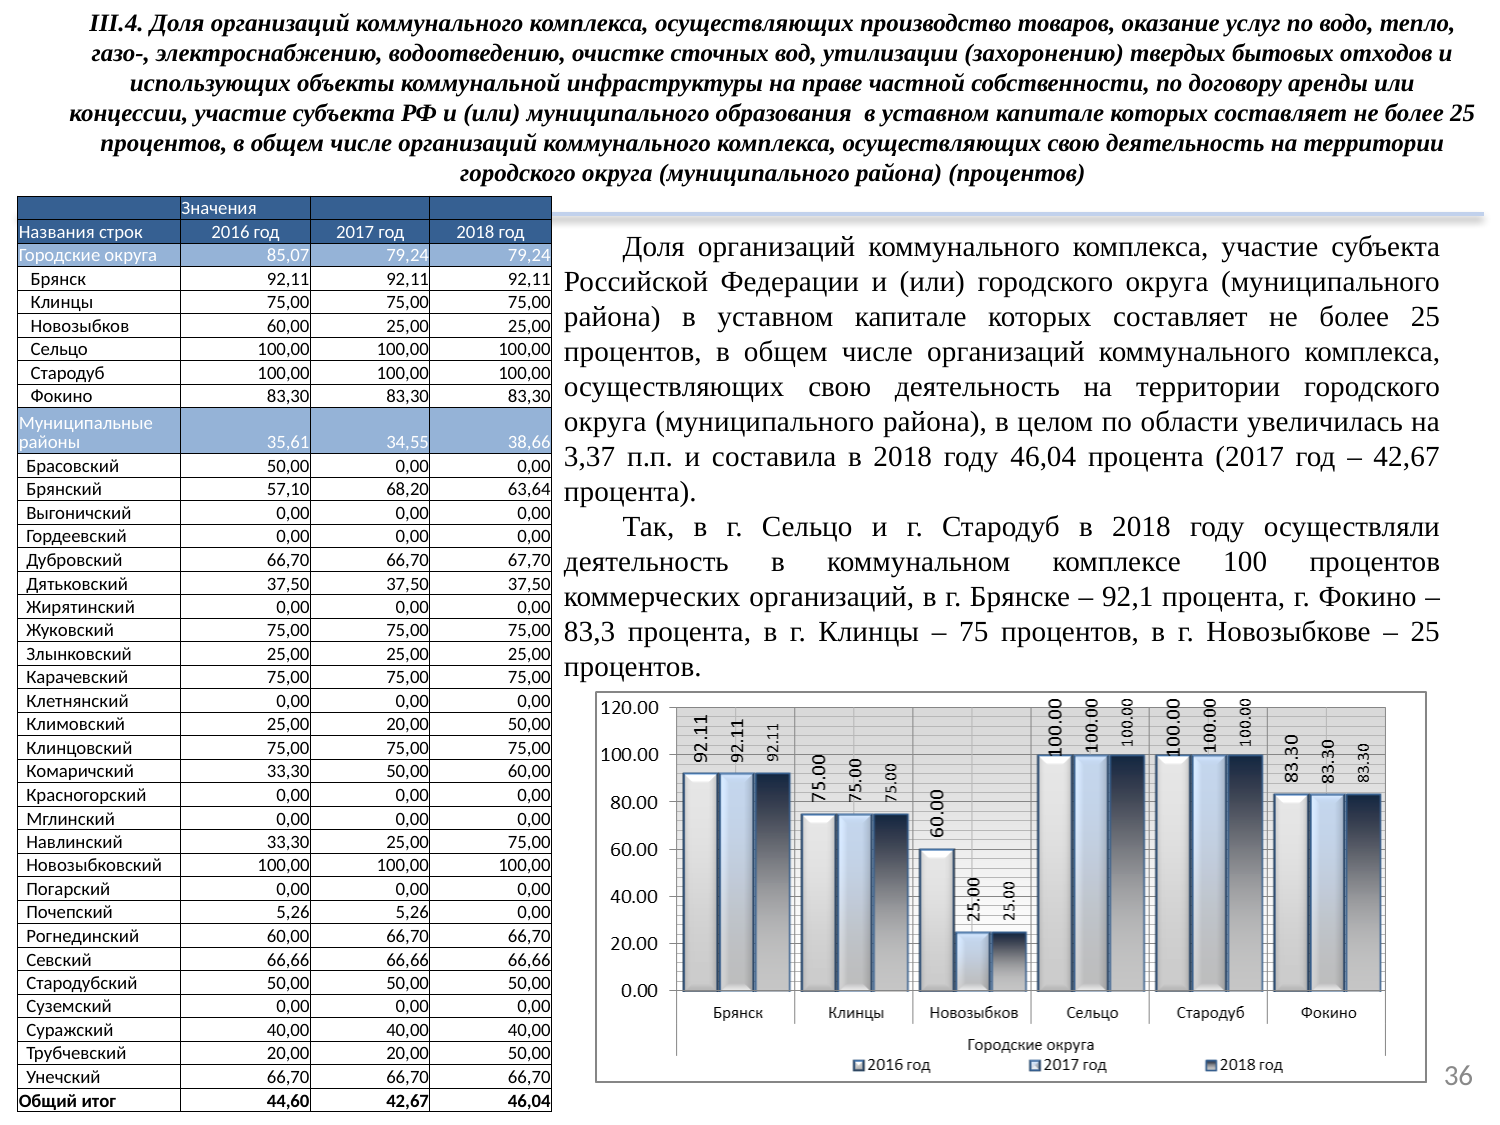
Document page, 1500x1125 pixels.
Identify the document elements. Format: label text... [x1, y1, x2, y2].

table_cell 50,00 [311, 971, 429, 994]
table_cell Городские округа [18, 244, 180, 266]
table_cell Сельцо [18, 338, 180, 360]
table_cell 63,64 [430, 478, 551, 500]
table_cell 75,00 [311, 619, 429, 641]
table_cell 68,20 [311, 478, 429, 500]
table_cell Новозыбков [18, 314, 180, 337]
table_cell Мглинский [18, 807, 180, 829]
table_cell Жирятинский [18, 595, 180, 618]
table_cell 100,00 [181, 854, 310, 876]
table_cell 0,00 [430, 454, 551, 477]
table_cell 5,26 [181, 901, 310, 923]
table_cell 83,30 [430, 385, 551, 407]
table_cell Трубчевский [18, 1042, 180, 1064]
table_cell 100,00 [430, 361, 551, 384]
table_cell Суражский [18, 1018, 180, 1041]
table_cell 2016 год [181, 222, 310, 243]
table_cell 25,00 [181, 642, 310, 665]
table_cell 100,00 [311, 854, 429, 876]
table_cell 20,00 [181, 1042, 310, 1064]
table_cell 42,67 [311, 1089, 429, 1111]
text_box III.4. Доля организаций коммунального комплекса, осуществляющих производство товаров, оказание услуг по водо, тепло, газо-, электроснабжению, водоотведению, очистке сточных вод, утилизации (захоронению) твердых бытовых отходов и использующих объекты коммунальной инфраструктуры на праве частной собственности, по договору аренды или концессии, участие субъекта РФ и (или) муниципального образования в уставном капитале которых составляет не более 25 процентов, в общем числе организаций коммунального комплекса, осуществляющих свою деятельность на территории городского округа (муниципального района) (процентов) [52, 0, 1494, 194]
table_cell 60,00 [430, 760, 551, 782]
table_cell Дятьковский [18, 572, 180, 594]
table_cell 0,00 [311, 783, 429, 806]
text_box Доля организаций коммунального комплекса, участие субъекта Российской Федерации и (или) городского округа (муниципального района) в уставном капитале которых составляет не более 25 процентов, в общем числе организаций коммунального комплекса, осуществляющих свою деятельность на территории городского округа (муниципального района), в целом по области увеличилась на 3,37 п.п. и составила в 2018 году 46,04 процента (2017 год – 42,67 процента). Так, в г. Сельцо и г. Стародуб в 2018 году осуществляли деятельность в коммунальном комплексе 100 процентов коммерческих организаций, в г. Брянске – 92,1 процента, г. Фокино – 83,3 процента, в г. Клинцы – 75 процентов, в г. Новозыбкове – 25 процентов. [552, 222, 1456, 690]
table_cell Названия строк [18, 220, 180, 243]
table_cell 0,00 [430, 595, 551, 618]
table_cell 66,66 [311, 948, 429, 970]
table_cell 100,00 [430, 338, 551, 360]
table_cell 75,00 [311, 666, 429, 688]
table_cell 50,00 [181, 971, 310, 994]
table_cell 0,00 [430, 501, 551, 524]
table_cell 37,50 [181, 572, 310, 594]
table_cell 75,00 [181, 736, 310, 759]
table_cell 83,30 [181, 385, 310, 407]
table_cell Фокино [18, 385, 180, 407]
table_cell 66,70 [181, 1065, 310, 1088]
table_cell 0,00 [430, 783, 551, 806]
table_cell 20,00 [311, 713, 429, 735]
table_cell 44,60 [181, 1089, 310, 1111]
table_cell 0,00 [311, 877, 429, 900]
table_cell Карачевский [18, 666, 180, 688]
table_cell Новозыбковский [18, 854, 180, 876]
table_cell 100,00 [311, 338, 429, 360]
table_cell 60,00 [181, 314, 310, 337]
table_cell 0,00 [311, 995, 429, 1017]
table_cell Суземский [18, 995, 180, 1017]
table_cell 46,04 [430, 1089, 551, 1111]
table_cell 92,11 [430, 267, 551, 290]
table_cell 25,00 [311, 830, 429, 853]
table_cell 92,11 [311, 267, 429, 290]
table_cell 0,00 [430, 807, 551, 829]
table_cell 100,00 [430, 854, 551, 876]
table_cell 66,70 [311, 548, 429, 571]
table_cell Навлинский [18, 830, 180, 853]
table_cell 0,00 [181, 595, 310, 618]
table_cell 0,00 [181, 525, 310, 547]
table_cell Муниципальные районы [18, 408, 180, 453]
table_cell 66,70 [181, 548, 310, 571]
table_cell 20,00 [311, 1042, 429, 1064]
table_cell 0,00 [430, 877, 551, 900]
table_cell 0,00 [311, 807, 429, 829]
table_cell 92,11 [181, 267, 310, 290]
table_cell 25,00 [181, 713, 310, 735]
table_cell 75,00 [430, 666, 551, 688]
table_cell 25,00 [430, 642, 551, 665]
table_cell 34,55 [311, 408, 429, 453]
table_cell 100,00 [181, 361, 310, 384]
table_cell 0,00 [430, 995, 551, 1017]
table_cell 38,66 [430, 408, 551, 453]
table_cell Гордеевский [18, 525, 180, 547]
table_cell 50,00 [430, 1042, 551, 1064]
table_cell 83,30 [311, 385, 429, 407]
table_cell 25,00 [311, 642, 429, 665]
table_cell Злынковский [18, 642, 180, 665]
table_header [18, 197, 180, 213]
table_cell 0,00 [311, 595, 429, 618]
table_cell Брасовский [18, 454, 180, 477]
table_cell Общий итог [18, 1089, 180, 1111]
table_cell 40,00 [430, 1018, 551, 1041]
table_cell 37,50 [311, 572, 429, 594]
table_cell 0,00 [430, 525, 551, 547]
table_header [311, 197, 429, 213]
table_cell 75,00 [430, 291, 551, 313]
table_cell Клетнянский [18, 689, 180, 712]
text_box 36 [1399, 1034, 1488, 1113]
table_cell Комаричский [18, 760, 180, 782]
table_cell 79,24 [430, 244, 551, 266]
table_cell 33,30 [181, 760, 310, 782]
table_cell Климовский [18, 713, 180, 735]
table_cell Жуковский [18, 619, 180, 641]
table_cell Клинцы [18, 291, 180, 313]
table_cell 37,50 [430, 572, 551, 594]
table_cell 0,00 [181, 501, 310, 524]
table_cell 2017 год [311, 222, 429, 243]
table_cell 2018 год [430, 222, 551, 243]
table_cell 0,00 [430, 901, 551, 923]
table_cell Выгоничский [18, 501, 180, 524]
table_header [430, 197, 551, 213]
table_cell 66,70 [430, 1065, 551, 1088]
table_cell 66,70 [311, 1065, 429, 1088]
table_cell 100,00 [181, 338, 310, 360]
table_cell 5,26 [311, 901, 429, 923]
table_cell 0,00 [311, 501, 429, 524]
table_cell 66,70 [311, 924, 429, 947]
table_cell 0,00 [430, 689, 551, 712]
table_cell Красногорский [18, 783, 180, 806]
table_cell 79,24 [311, 244, 429, 266]
table_cell Брянск [18, 267, 180, 290]
table_cell Дубровский [18, 548, 180, 571]
table_cell 0,00 [311, 454, 429, 477]
table_cell 75,00 [181, 666, 310, 688]
table_cell 25,00 [311, 314, 429, 337]
table_cell 0,00 [181, 877, 310, 900]
table_cell Клинцовский [18, 736, 180, 759]
table_cell 0,00 [311, 525, 429, 547]
table_cell 57,10 [181, 478, 310, 500]
table_cell 0,00 [181, 807, 310, 829]
table_cell 33,30 [181, 830, 310, 853]
table_cell 75,00 [430, 619, 551, 641]
table_cell 75,00 [311, 736, 429, 759]
table_cell 50,00 [430, 971, 551, 994]
table_cell 40,00 [311, 1018, 429, 1041]
table_cell Стародубский [18, 971, 180, 994]
table_cell 0,00 [181, 783, 310, 806]
table_cell 75,00 [430, 830, 551, 853]
table_cell Стародуб [18, 361, 180, 384]
table_cell 75,00 [181, 619, 310, 641]
table_cell 66,70 [430, 924, 551, 947]
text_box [587, 683, 1434, 1091]
table_cell 100,00 [311, 361, 429, 384]
table_cell 50,00 [181, 454, 310, 477]
table_cell 75,00 [181, 291, 310, 313]
table_cell 50,00 [311, 760, 429, 782]
table_header Значения [181, 197, 310, 213]
table_cell 85,07 [181, 244, 310, 266]
table_cell 0,00 [181, 689, 310, 712]
table_cell 25,00 [430, 314, 551, 337]
table_cell Погарский [18, 877, 180, 900]
table_cell 50,00 [430, 713, 551, 735]
table_cell 35,61 [181, 408, 310, 453]
table_cell 60,00 [181, 924, 310, 947]
table_cell 0,00 [181, 995, 310, 1017]
table_cell 40,00 [181, 1018, 310, 1041]
table_cell 66,66 [181, 948, 310, 970]
table_cell Брянский [18, 478, 180, 500]
table_cell 75,00 [311, 291, 429, 313]
table_cell Унечский [18, 1065, 180, 1088]
table_cell 66,66 [430, 948, 551, 970]
table_cell 0,00 [311, 689, 429, 712]
table_cell Рогнединский [18, 924, 180, 947]
table_cell Севский [18, 948, 180, 970]
table_cell 75,00 [430, 736, 551, 759]
table_cell 67,70 [430, 548, 551, 571]
table_cell Почепский [18, 901, 180, 923]
